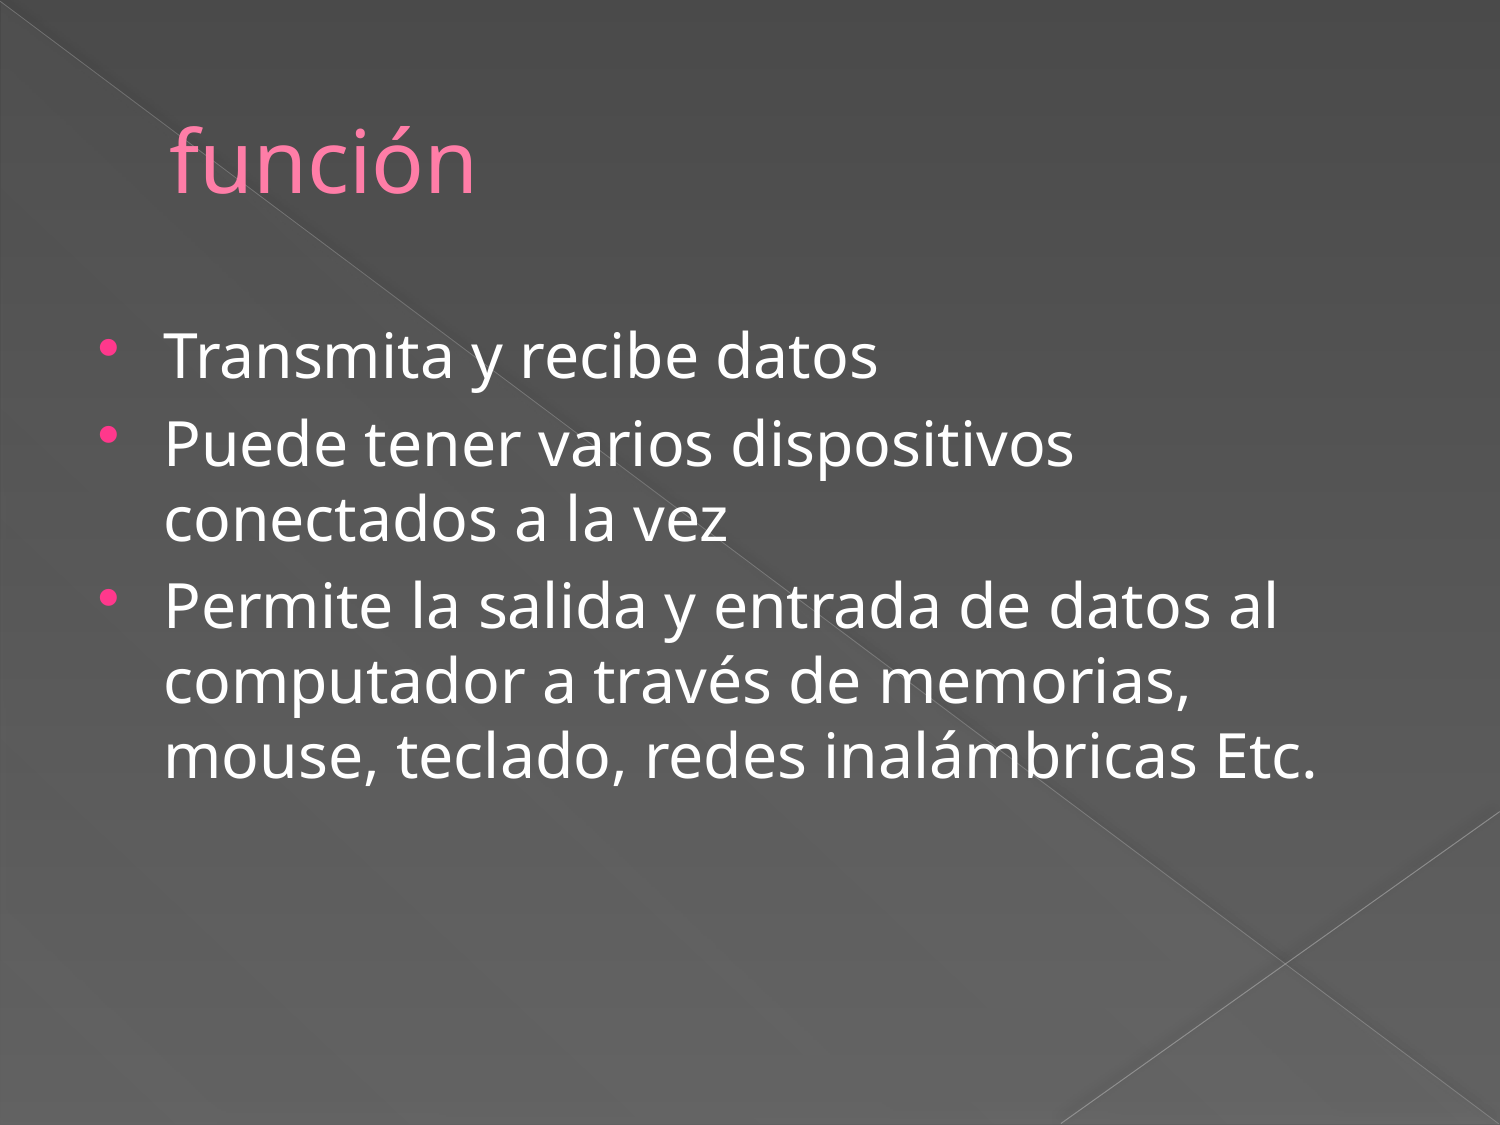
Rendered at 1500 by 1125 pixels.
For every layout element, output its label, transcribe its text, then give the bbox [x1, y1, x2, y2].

title función [75, 43, 1425, 274]
list Transmita y recibe datos Puede tener varios dispositivos conectados a la vez Permite la salida y entrada de datos al computador a través de memorias, mouse, teclado, redes inalámbricas Etc. [75, 308, 1425, 1059]
